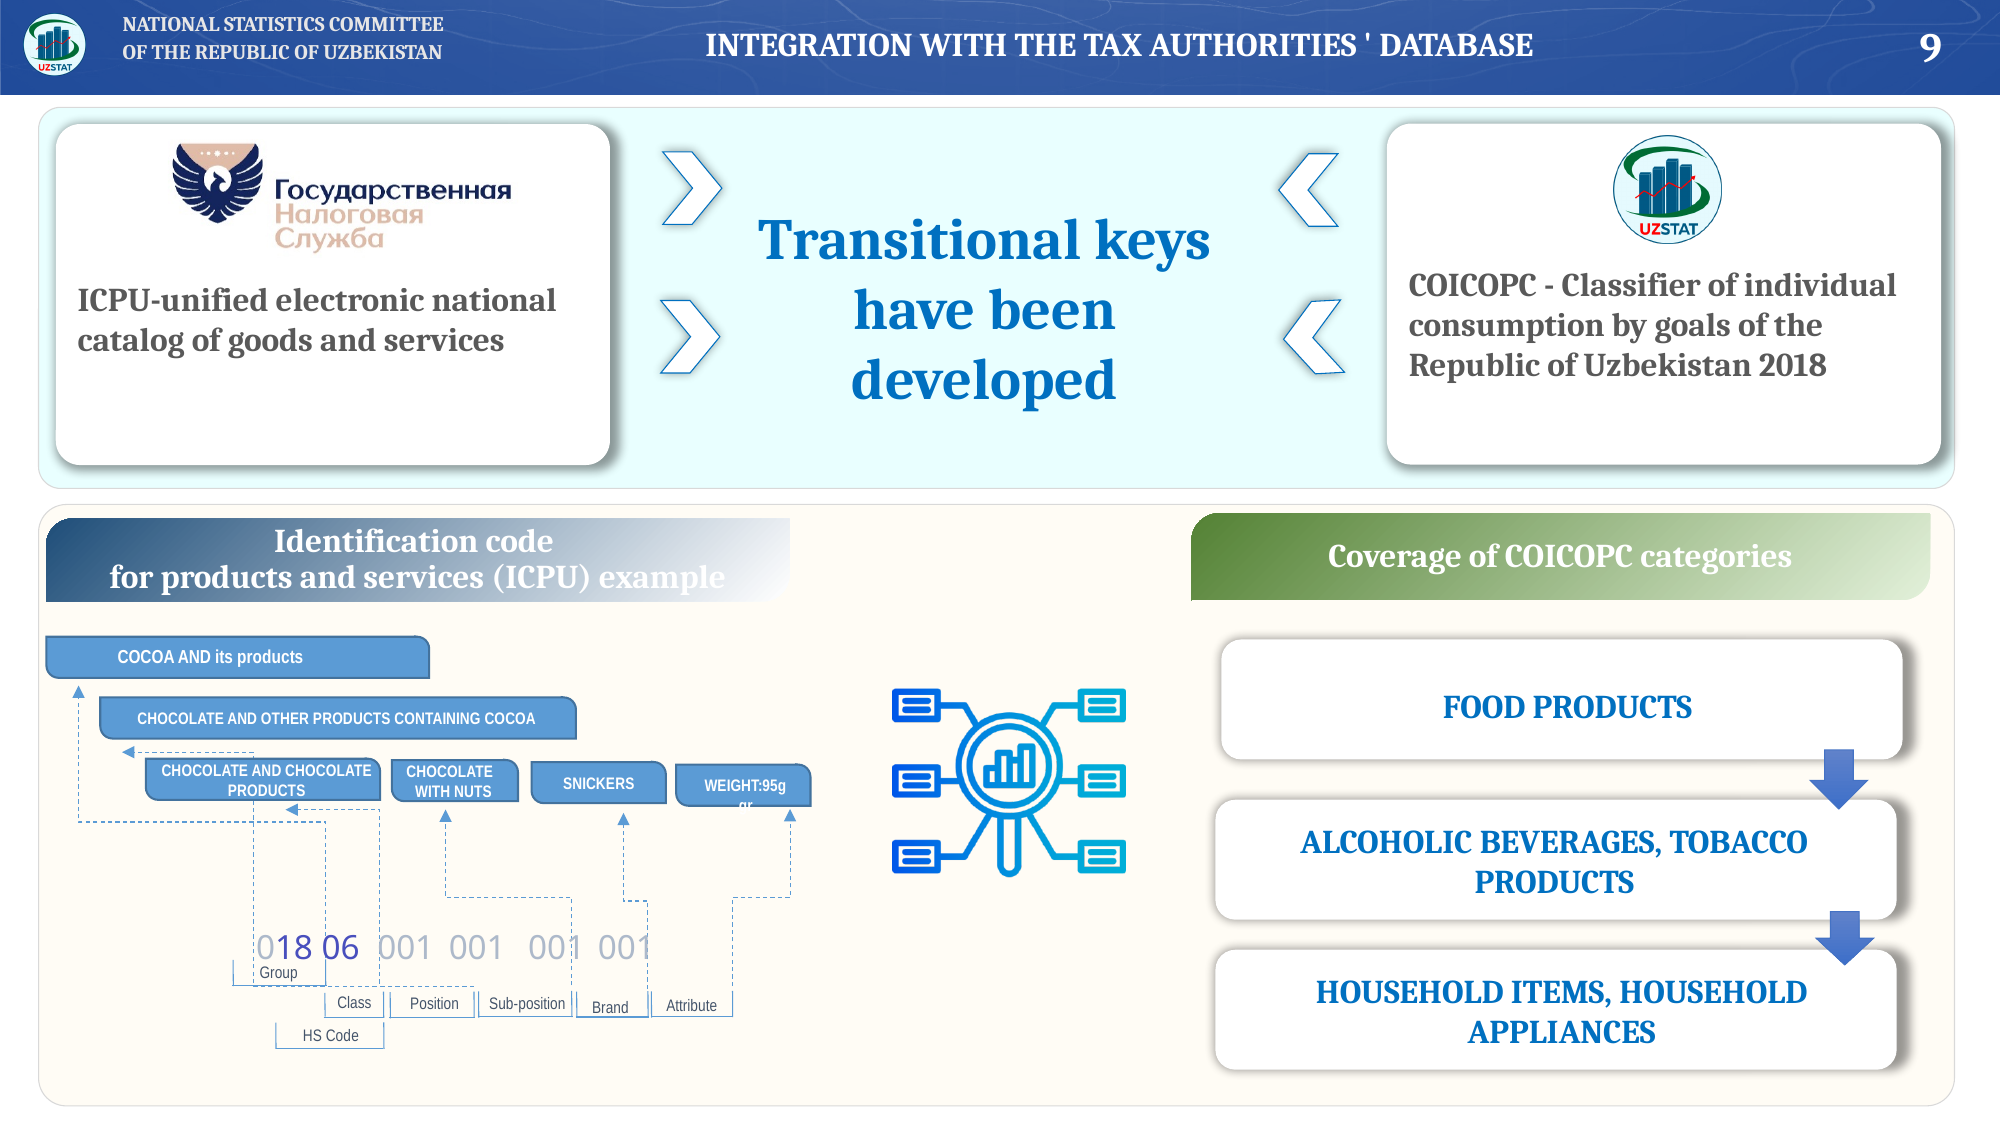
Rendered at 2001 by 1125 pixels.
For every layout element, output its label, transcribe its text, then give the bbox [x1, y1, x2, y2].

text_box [46, 636, 811, 1053]
picture [1034, 785, 1126, 853]
text_box COICOPC - Classifier of individual consumption by goals of the Republic of Uzbekistan 2018 [1385, 122, 1943, 466]
text_box ALCOHOLIC BEVERAGES, TOBACCO PRODUCTS [1214, 798, 1898, 921]
picture [0, 0, 2000, 95]
picture [157, 138, 522, 258]
text_box [1282, 298, 1347, 375]
text_box Identification code for products and services (ICPU) example [46, 518, 790, 602]
picture [1085, 847, 1119, 866]
text_box FOOD PRODUCTS [1220, 638, 1904, 761]
text_box Coverage of COICOPC categories [1191, 513, 1931, 601]
picture [1085, 771, 1119, 791]
text_box [37, 503, 1956, 1107]
text_box [1808, 749, 1869, 810]
text_box [658, 299, 722, 375]
picture [1613, 135, 1722, 245]
picture [1047, 709, 1126, 778]
text_box ICPU-unified electronic national catalog of goods and services [54, 122, 611, 467]
text_box HOUSEHOLD ITEMS, HOUSEHOLD APPLIANCES [1214, 948, 1898, 1071]
text_box [660, 150, 724, 226]
text_box [1277, 152, 1341, 228]
text_box [37, 106, 1956, 490]
picture [1085, 696, 1119, 715]
text_box Transitional keys have been developed [730, 193, 1240, 419]
picture [892, 666, 1126, 899]
text_box [1814, 911, 1875, 966]
